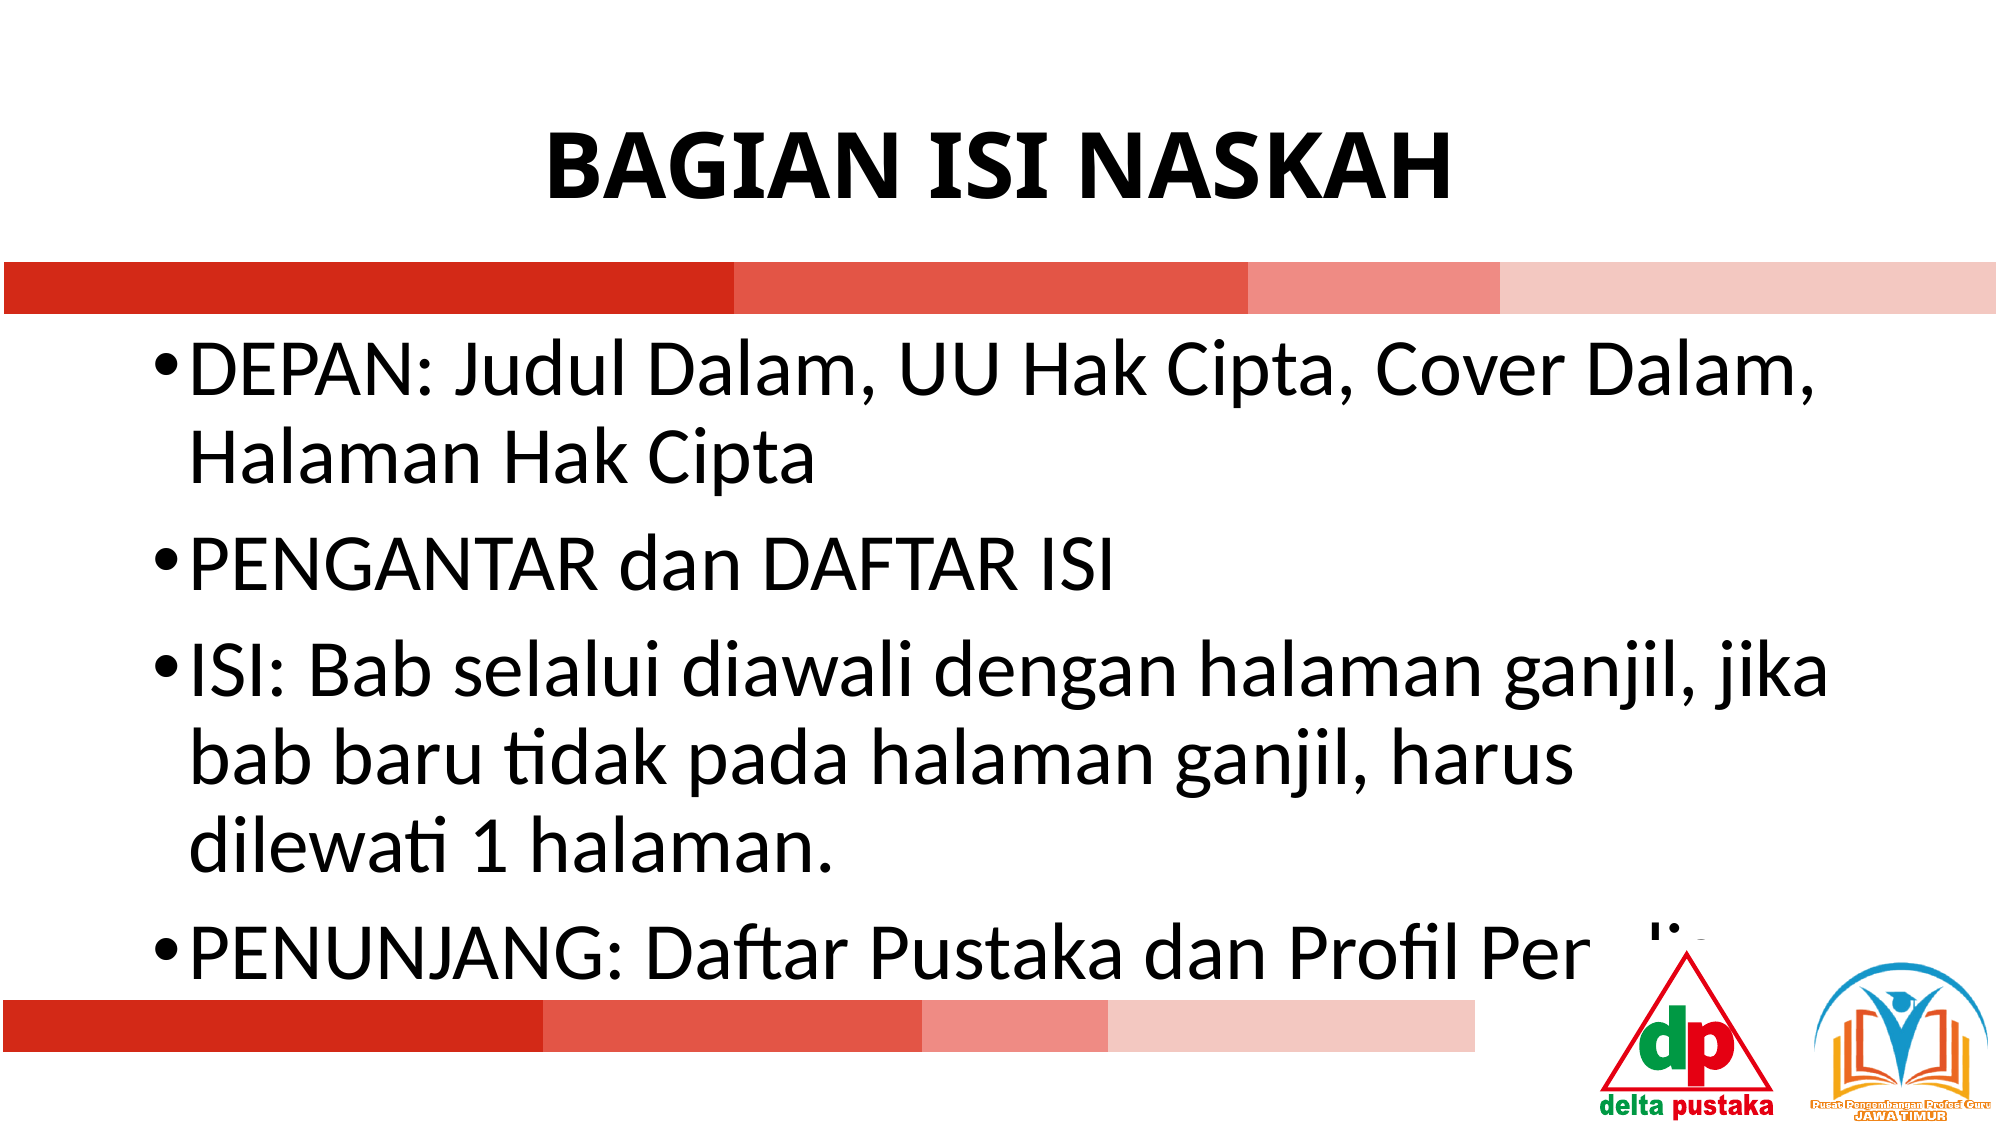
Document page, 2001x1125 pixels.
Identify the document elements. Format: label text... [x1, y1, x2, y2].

list DEPAN: Judul Dalam, UU Hak Cipta, Cover Dalam, Halaman Hak Cipta PENGANTAR dan DAFTAR ISI ISI: Bab selalui diawali dengan halaman ganjil, jika bab baru tidak pada halaman ganjil, harus dilewati 1 halaman. PENUNJANG: Daftar Pustaka dan Profil Penulis [137, 317, 1863, 937]
title BAGIAN ISI NASKAH [137, 59, 1863, 259]
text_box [0, 259, 2000, 317]
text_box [0, 937, 2000, 1125]
